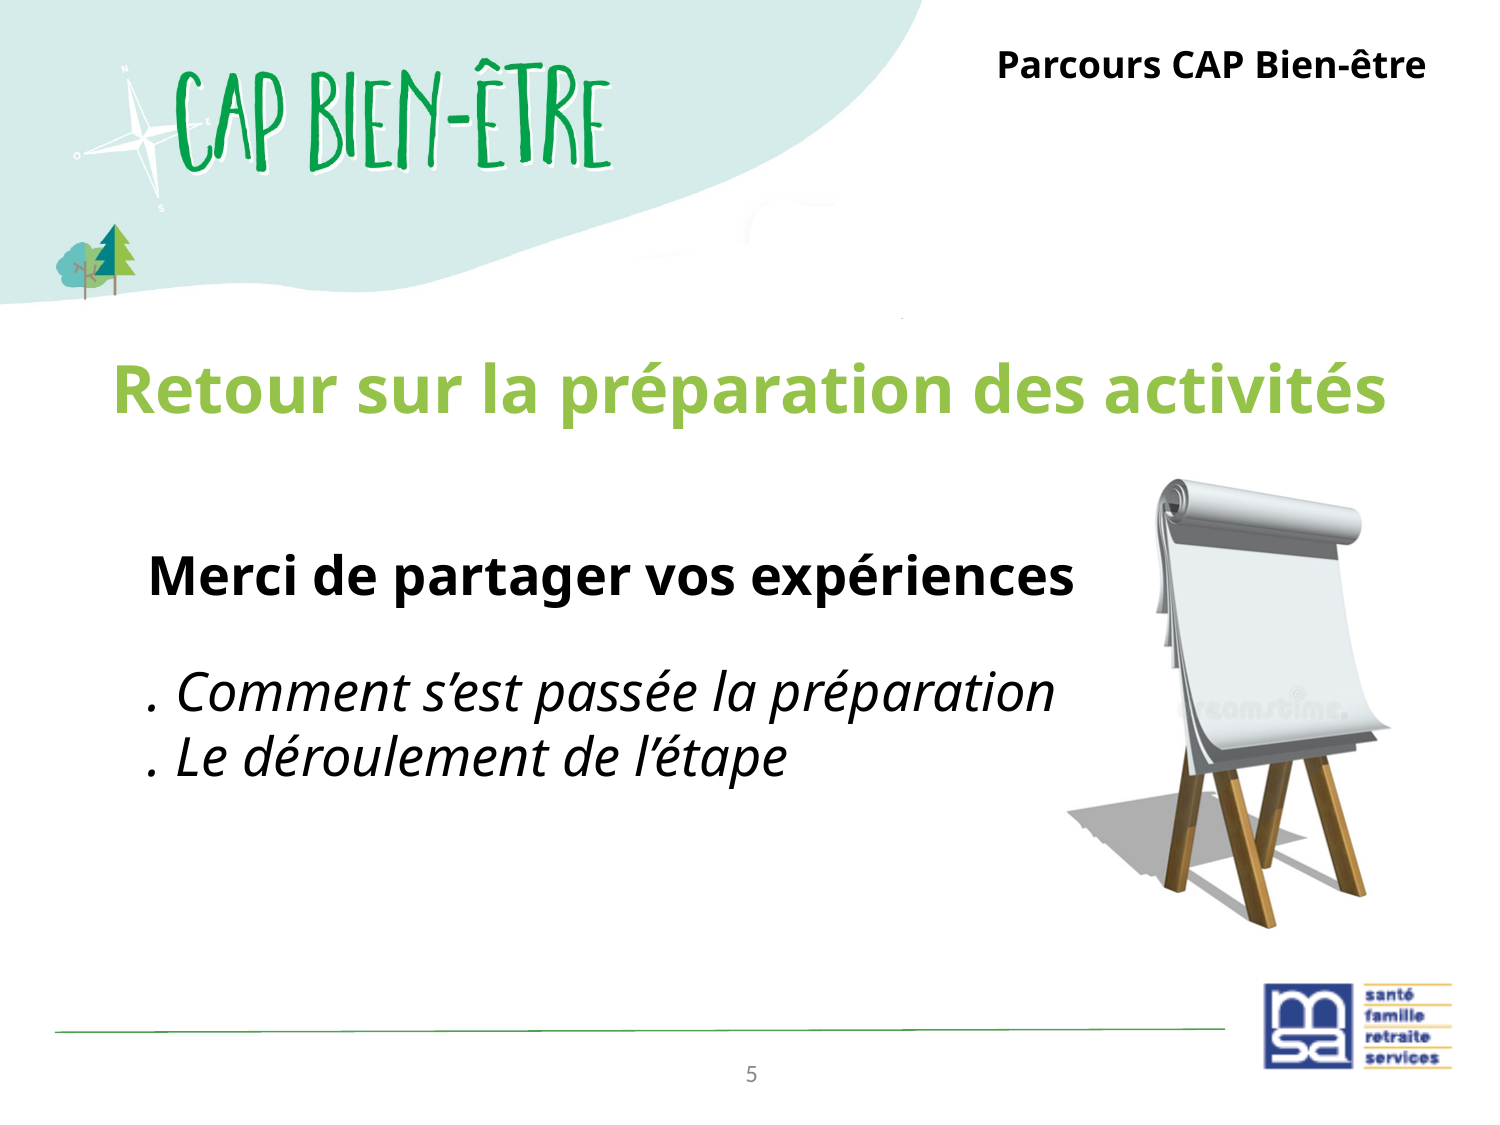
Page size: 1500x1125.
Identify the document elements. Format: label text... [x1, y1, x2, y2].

picture [0, 0, 941, 320]
picture [1054, 455, 1476, 1125]
text_box 5 [54, 1042, 1245, 1103]
text_box Retour sur la préparation des activités [88, 305, 1412, 480]
text_box Parcours CAP Bien-être [968, 34, 1455, 94]
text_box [54, 1028, 1226, 1033]
text_box Merci de partager vos expériences . Comment s’est passée la préparation . Le déroulement de l’étape [147, 541, 1049, 882]
